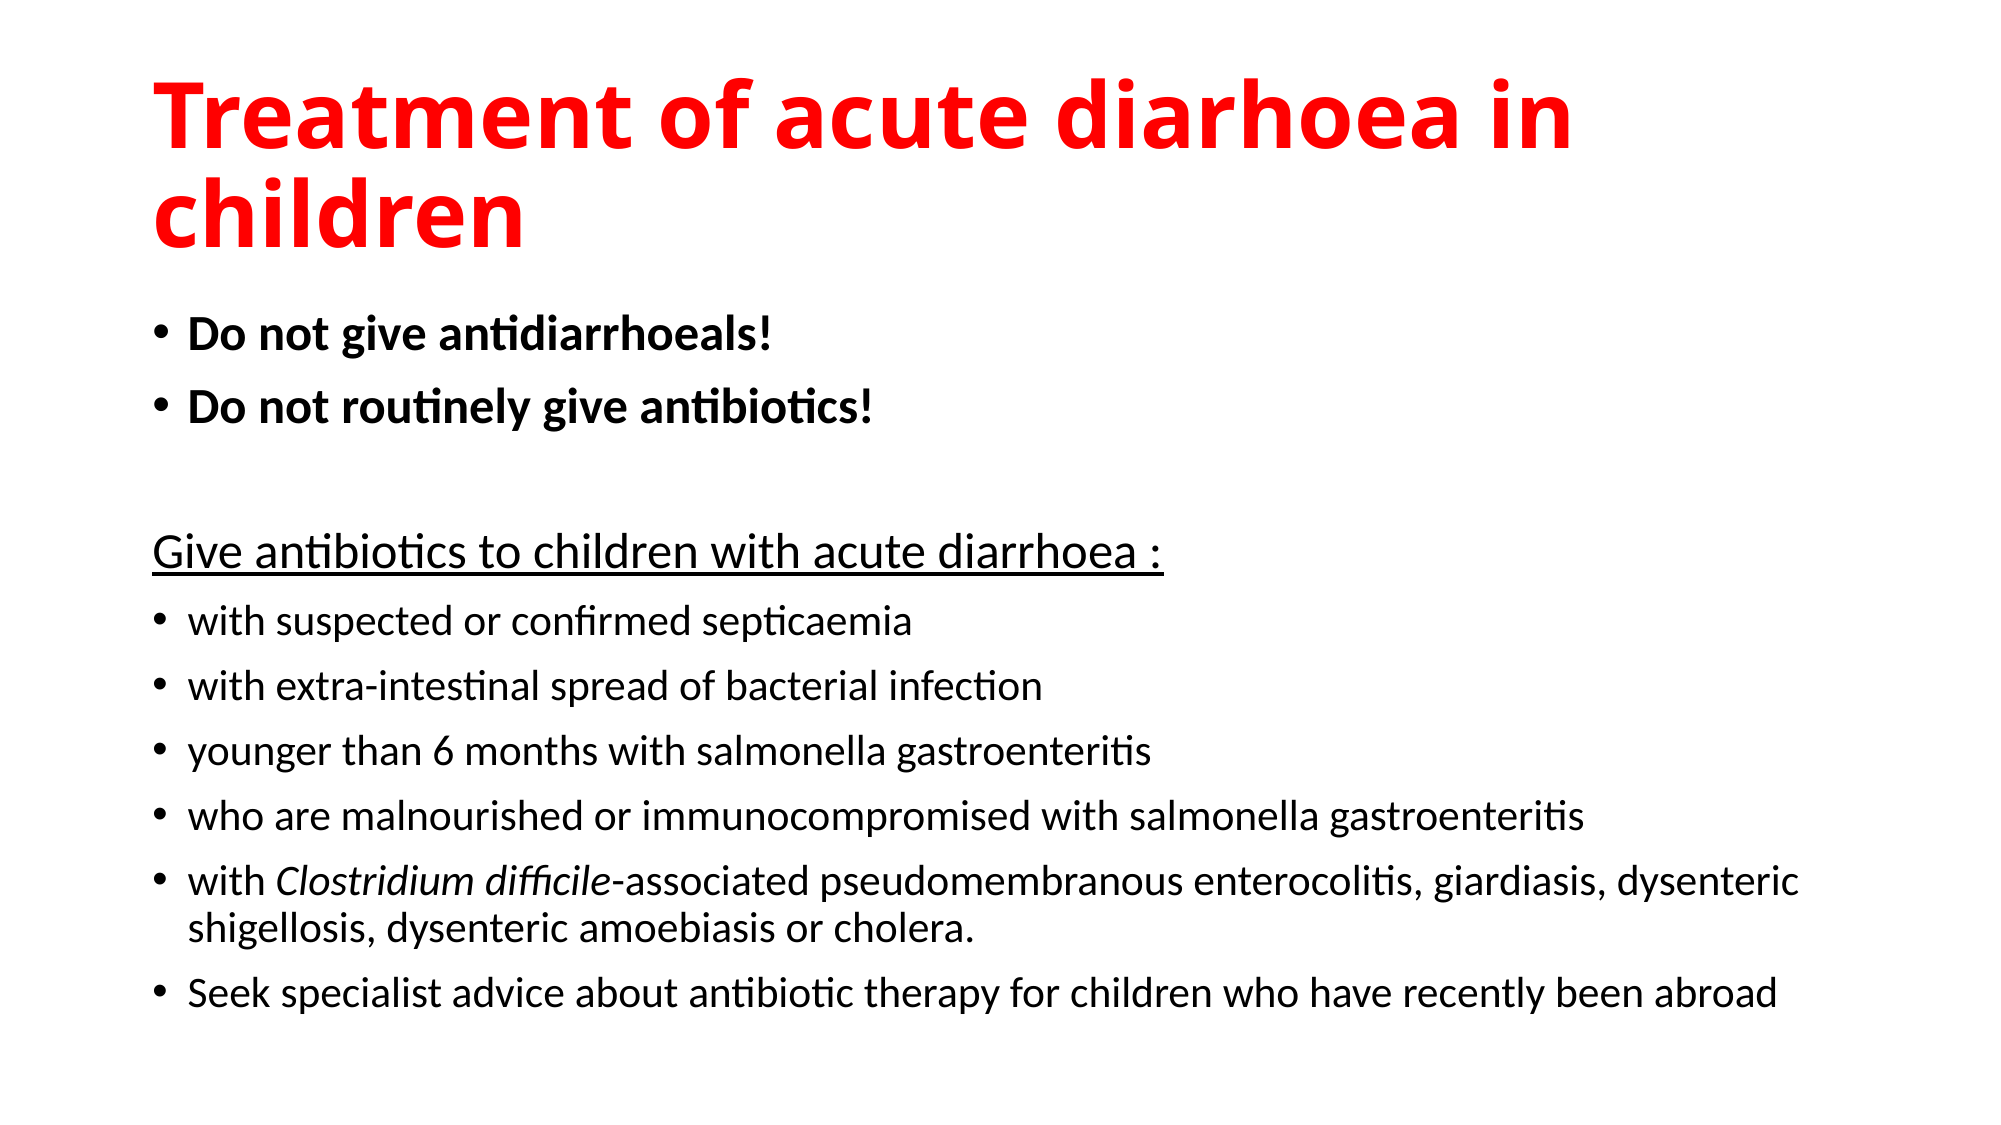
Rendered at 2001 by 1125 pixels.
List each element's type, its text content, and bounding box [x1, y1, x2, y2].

list Do not give antidiarrhoeals! Do not routinely give antibiotics! Give antibiotics to children with acute diarrhoea : with suspected or confirmed septicaemia with extra-intestinal spread of bacterial infection younger than 6 months with salmonella gastroenteritis who are malnourished or immunocompromised with salmonella gastroenteritis with Clostridium difficile-associated pseudomembranous enterocolitis, giardiasis, dysenteric shigellosis, dysenteric amoebiasis or cholera. Seek specialist advice about antibiotic therapy for children who have recently been abroad [137, 299, 1863, 1038]
title Treatment of acute diarhoea in children [137, 59, 1863, 278]
